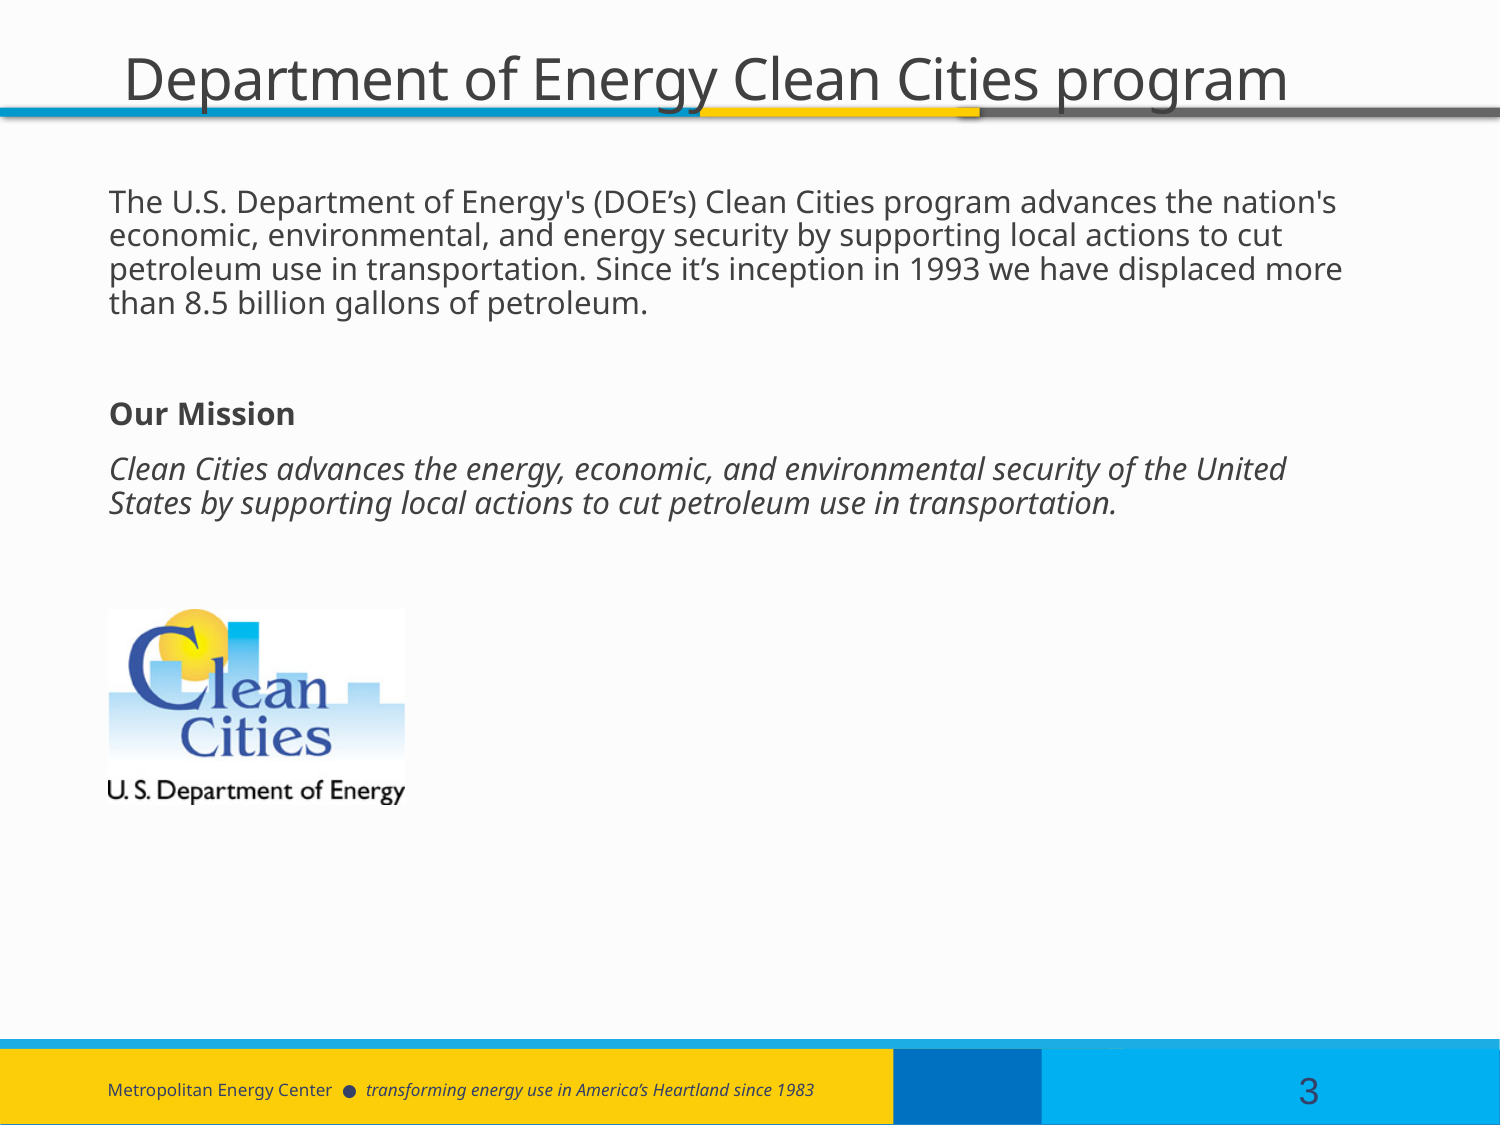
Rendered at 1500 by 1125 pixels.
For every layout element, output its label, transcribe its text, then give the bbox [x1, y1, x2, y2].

picture [108, 609, 405, 806]
list The U.S. Department of Energy's (DOE’s) Clean Cities program advances the nation's economic, environmental, and energy security by supporting local actions to cut petroleum use in transportation. Since it’s inception in 1993 we have displaced more than 8.5 billion gallons of petroleum. Our Mission Clean Cities advances the energy, economic, and environmental security of the United States by supporting local actions to cut petroleum use in transportation. [108, 178, 1359, 1041]
title Department of Energy Clean Cities program [108, 47, 1373, 120]
